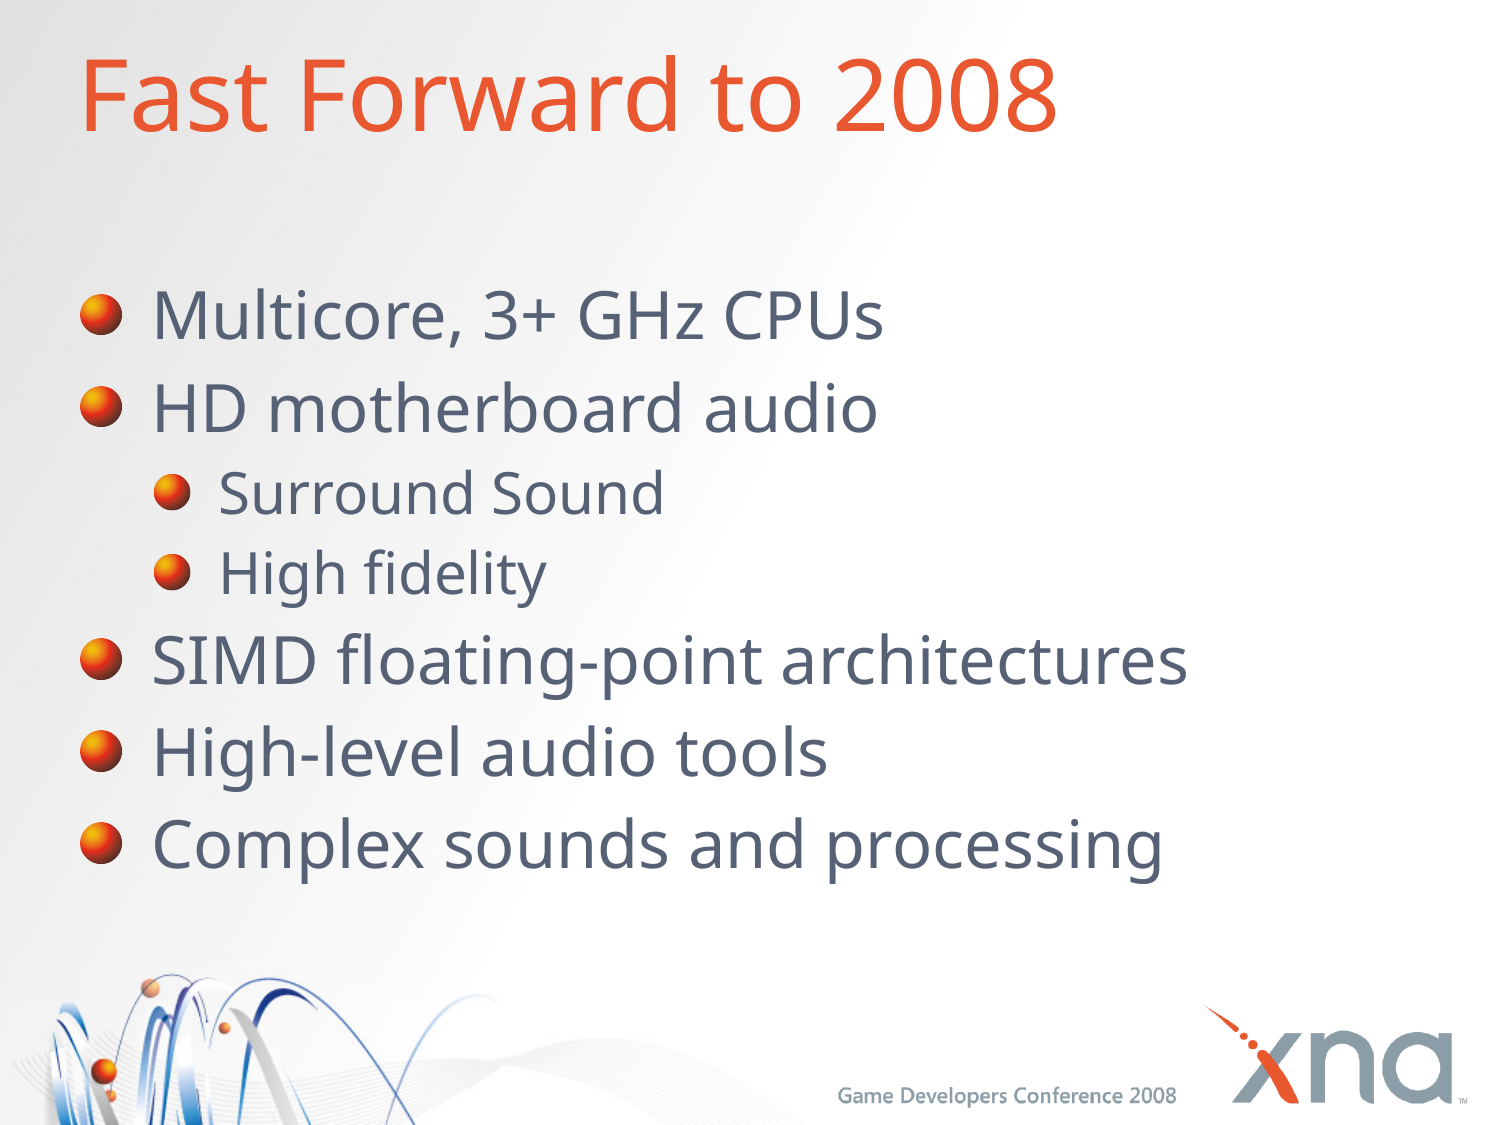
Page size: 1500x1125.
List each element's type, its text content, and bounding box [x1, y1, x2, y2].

list Multicore, 3+ GHz CPUs HD motherboard audio Surround Sound High fidelity SIMD floating-point architectures High-level audio tools Complex sounds and processing [62, 274, 1448, 921]
picture [0, 0, 1500, 1125]
title Fast Forward to 2008 [61, 37, 1460, 161]
